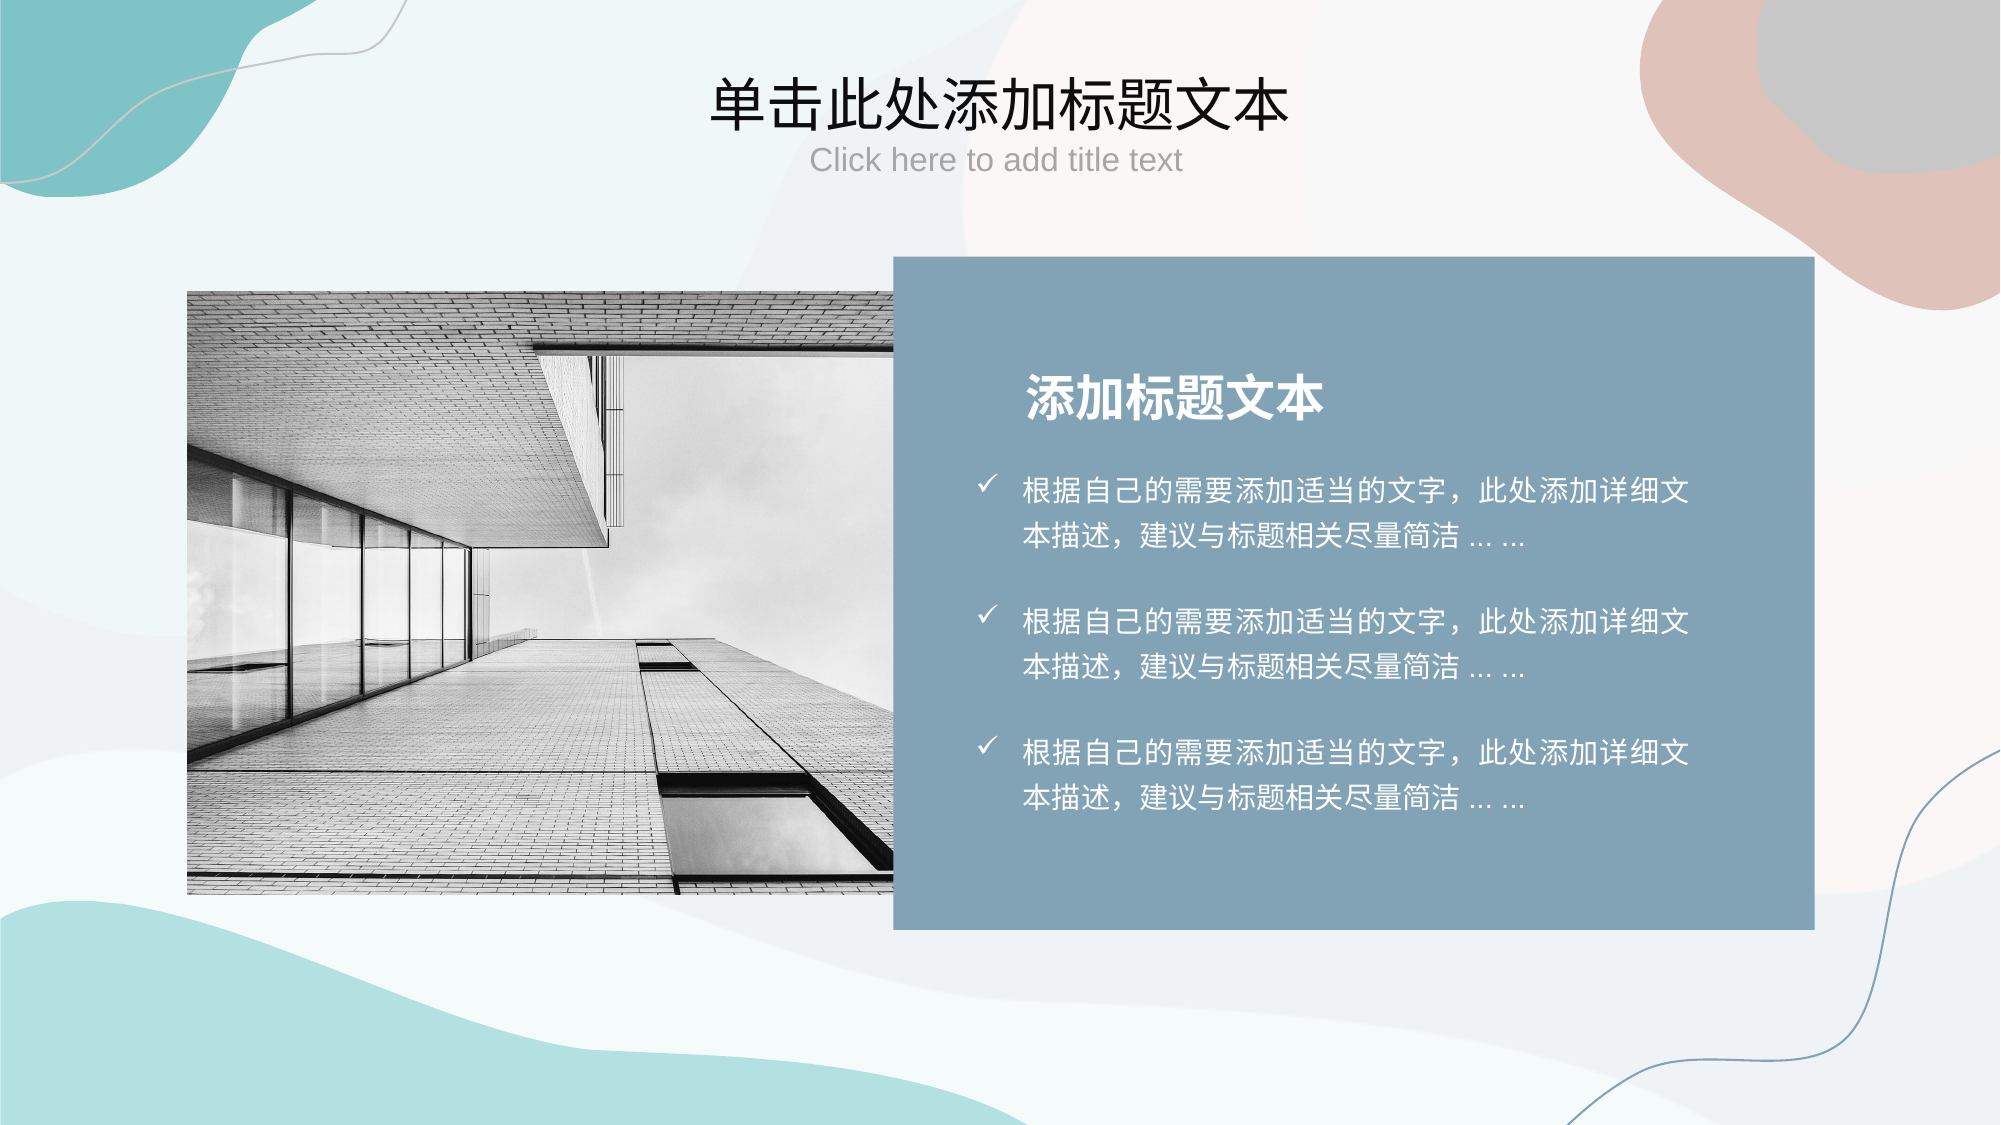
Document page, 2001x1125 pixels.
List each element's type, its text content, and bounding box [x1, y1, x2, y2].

text_box 添加标题文本 [1093, 358, 1435, 434]
text_box 根据自己的需要添加适当的文字，此处添加详细文本描述，建议与标题相关尽量简洁... ... [1093, 716, 1705, 823]
picture [186, 291, 1093, 895]
text_box 根据自己的需要添加适当的文字，此处添加详细文本描述，建议与标题相关尽量简洁... ... [1093, 454, 1705, 560]
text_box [639, 60, 1361, 187]
text_box [892, 256, 1816, 931]
text_box 根据自己的需要添加适当的文字，此处添加详细文本描述，建议与标题相关尽量简洁... ... [1093, 585, 1705, 691]
